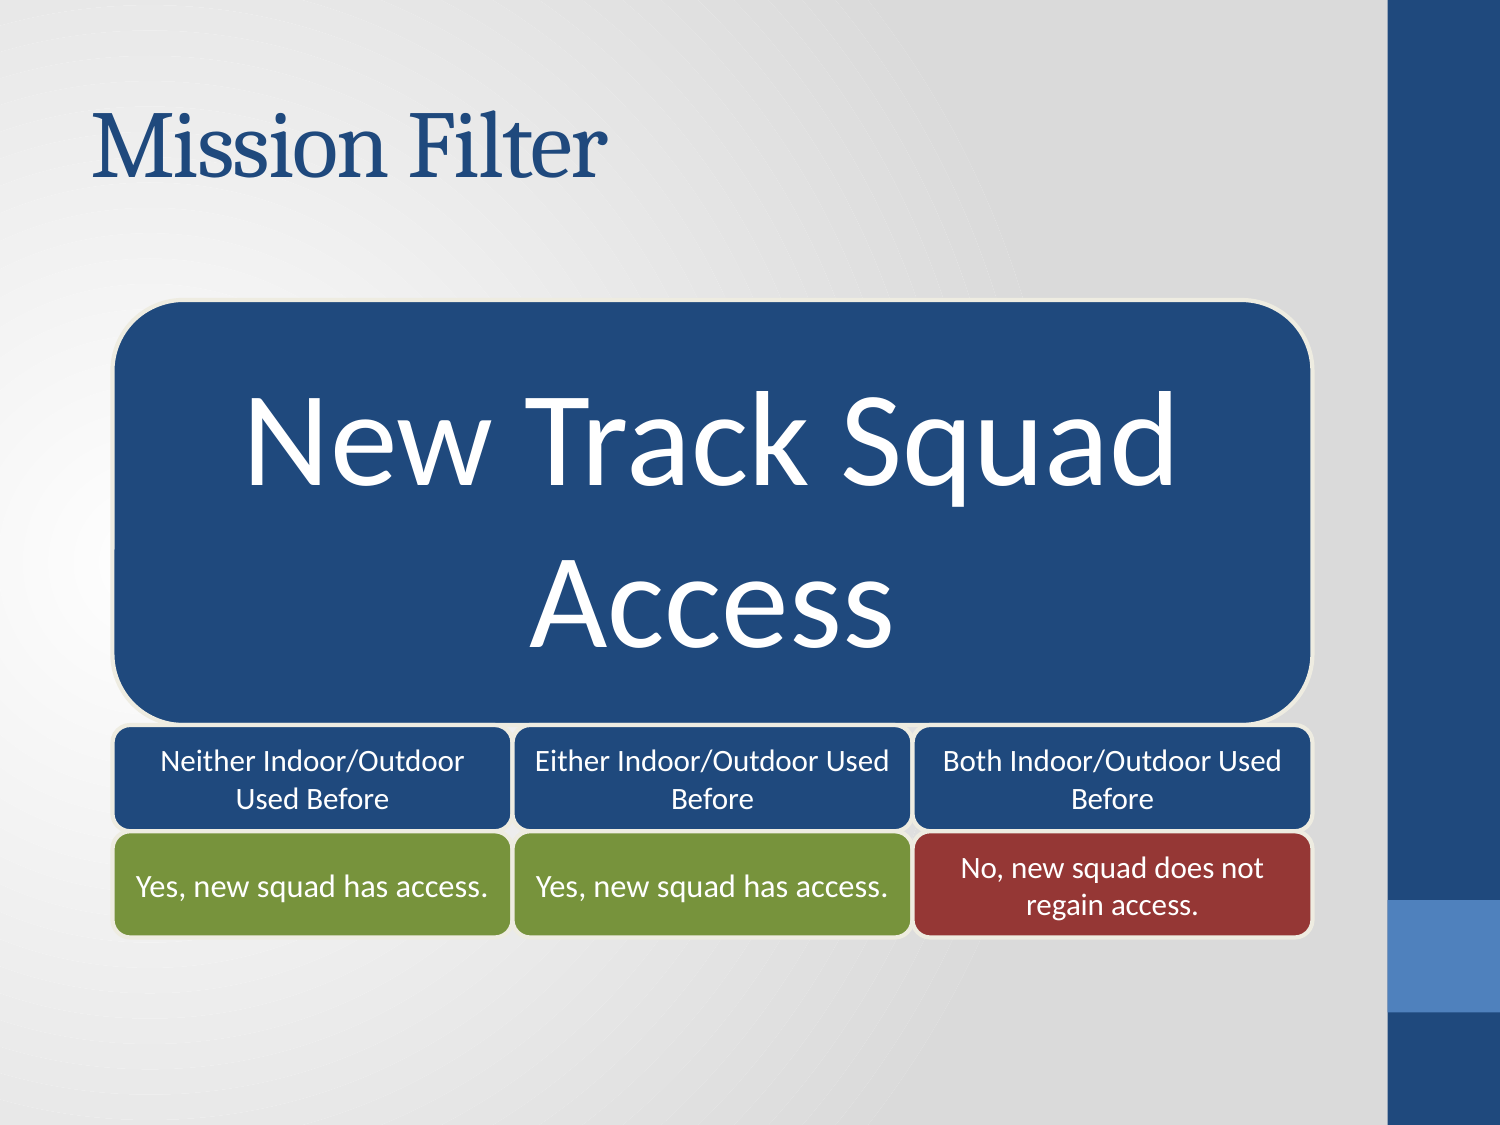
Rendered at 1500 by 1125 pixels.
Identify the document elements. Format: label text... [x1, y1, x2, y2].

title Mission Filter [75, 45, 1325, 233]
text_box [111, 299, 1313, 938]
